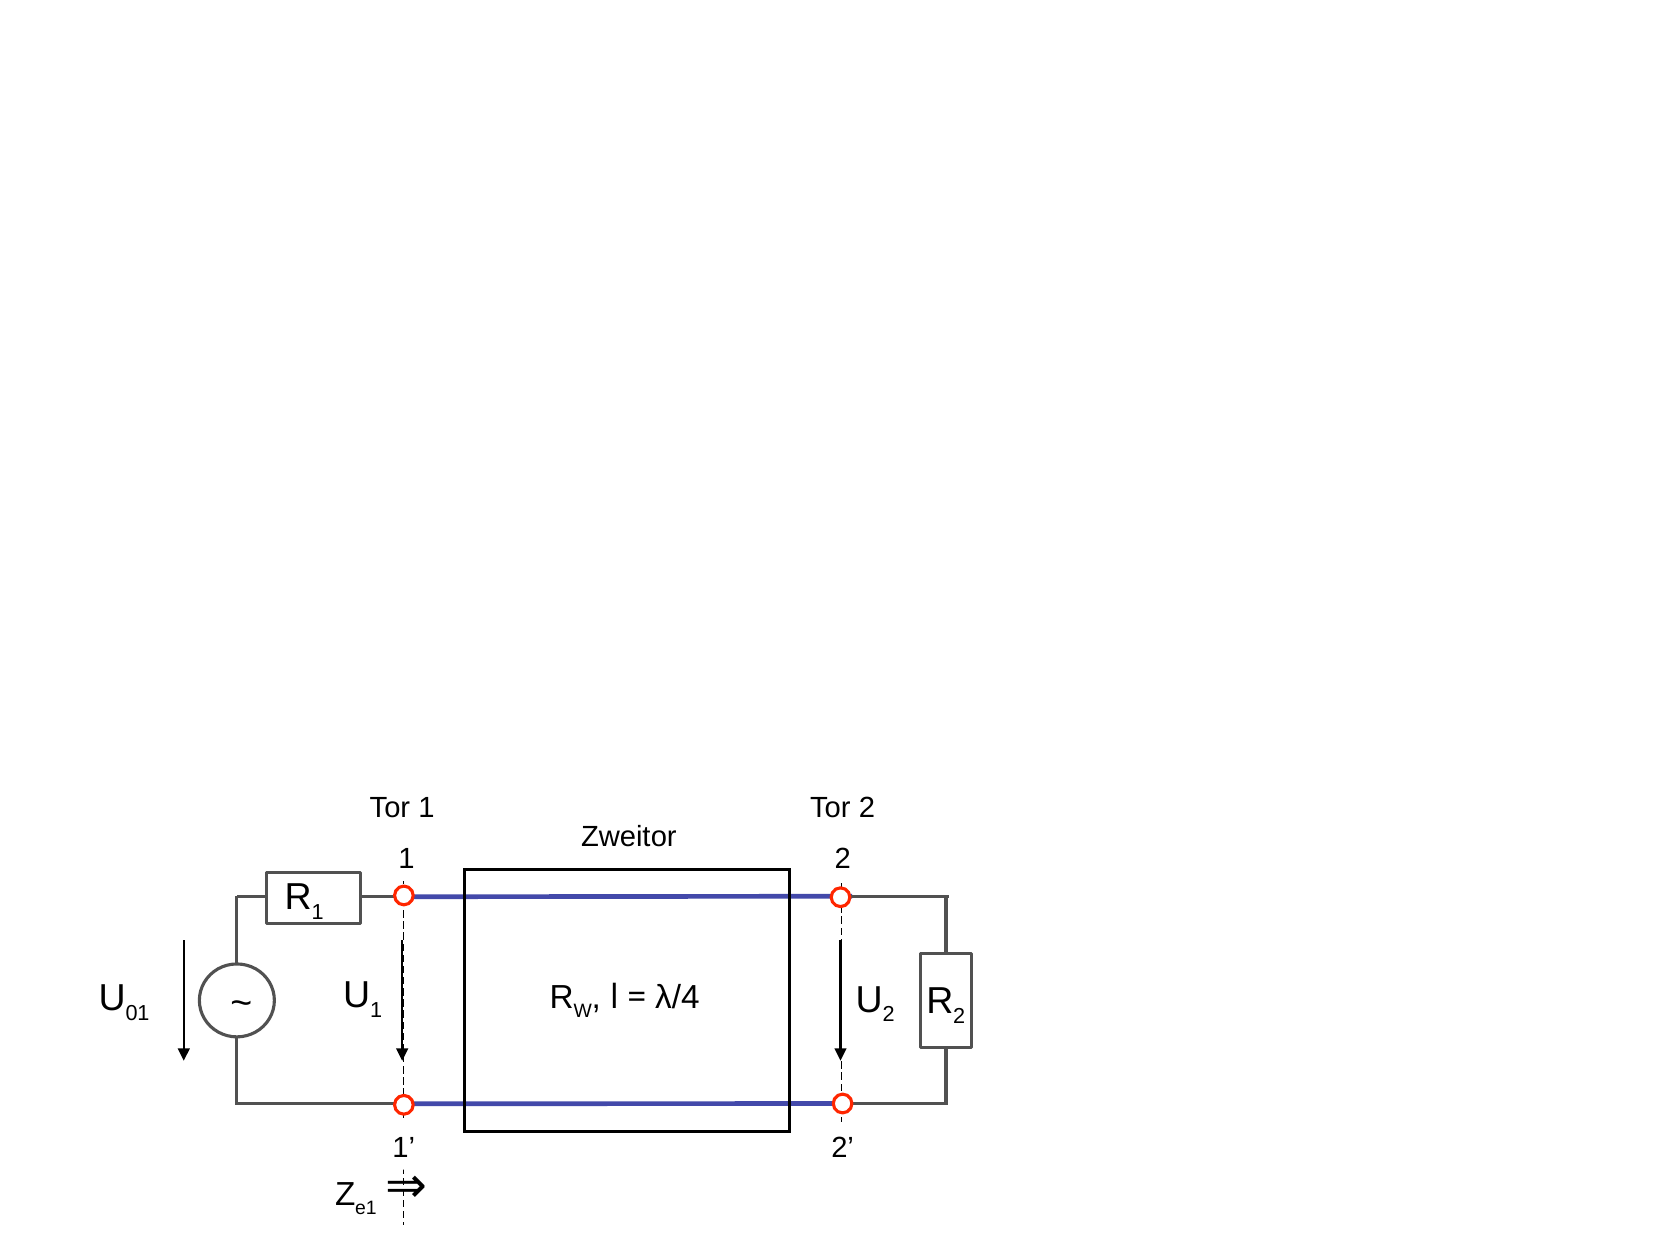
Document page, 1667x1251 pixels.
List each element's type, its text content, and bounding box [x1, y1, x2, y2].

text_box U2 [841, 966, 953, 1049]
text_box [266, 864, 367, 936]
text_box [394, 1095, 414, 1115]
text_box [833, 1094, 852, 1113]
text_box [217, 963, 256, 969]
text_box 1 [391, 833, 421, 881]
text_box [394, 886, 414, 905]
text_box [831, 887, 850, 907]
text_box Ze1 [319, 1164, 407, 1228]
text_box [263, 974, 275, 1027]
text_box ⇒ [376, 1144, 436, 1221]
text_box Tor 1 [363, 782, 442, 830]
text_box [199, 970, 215, 1030]
text_box 2’ [824, 1122, 861, 1170]
text_box [395, 1045, 409, 1061]
text_box 2 [828, 833, 858, 881]
text_box [953, 1039, 972, 1048]
text_box [834, 940, 847, 1061]
text_box Zweitor [574, 811, 684, 859]
text_box [177, 940, 190, 1061]
text_box U01 [83, 965, 169, 1036]
text_box [464, 869, 790, 1132]
text_box [216, 1031, 258, 1037]
text_box R2 [953, 967, 990, 1039]
text_box Tor 2 [803, 782, 882, 830]
text_box [920, 953, 972, 967]
text_box 1’ [386, 1122, 422, 1144]
text_box ~ [215, 969, 263, 1031]
text_box U1 [328, 962, 441, 1045]
